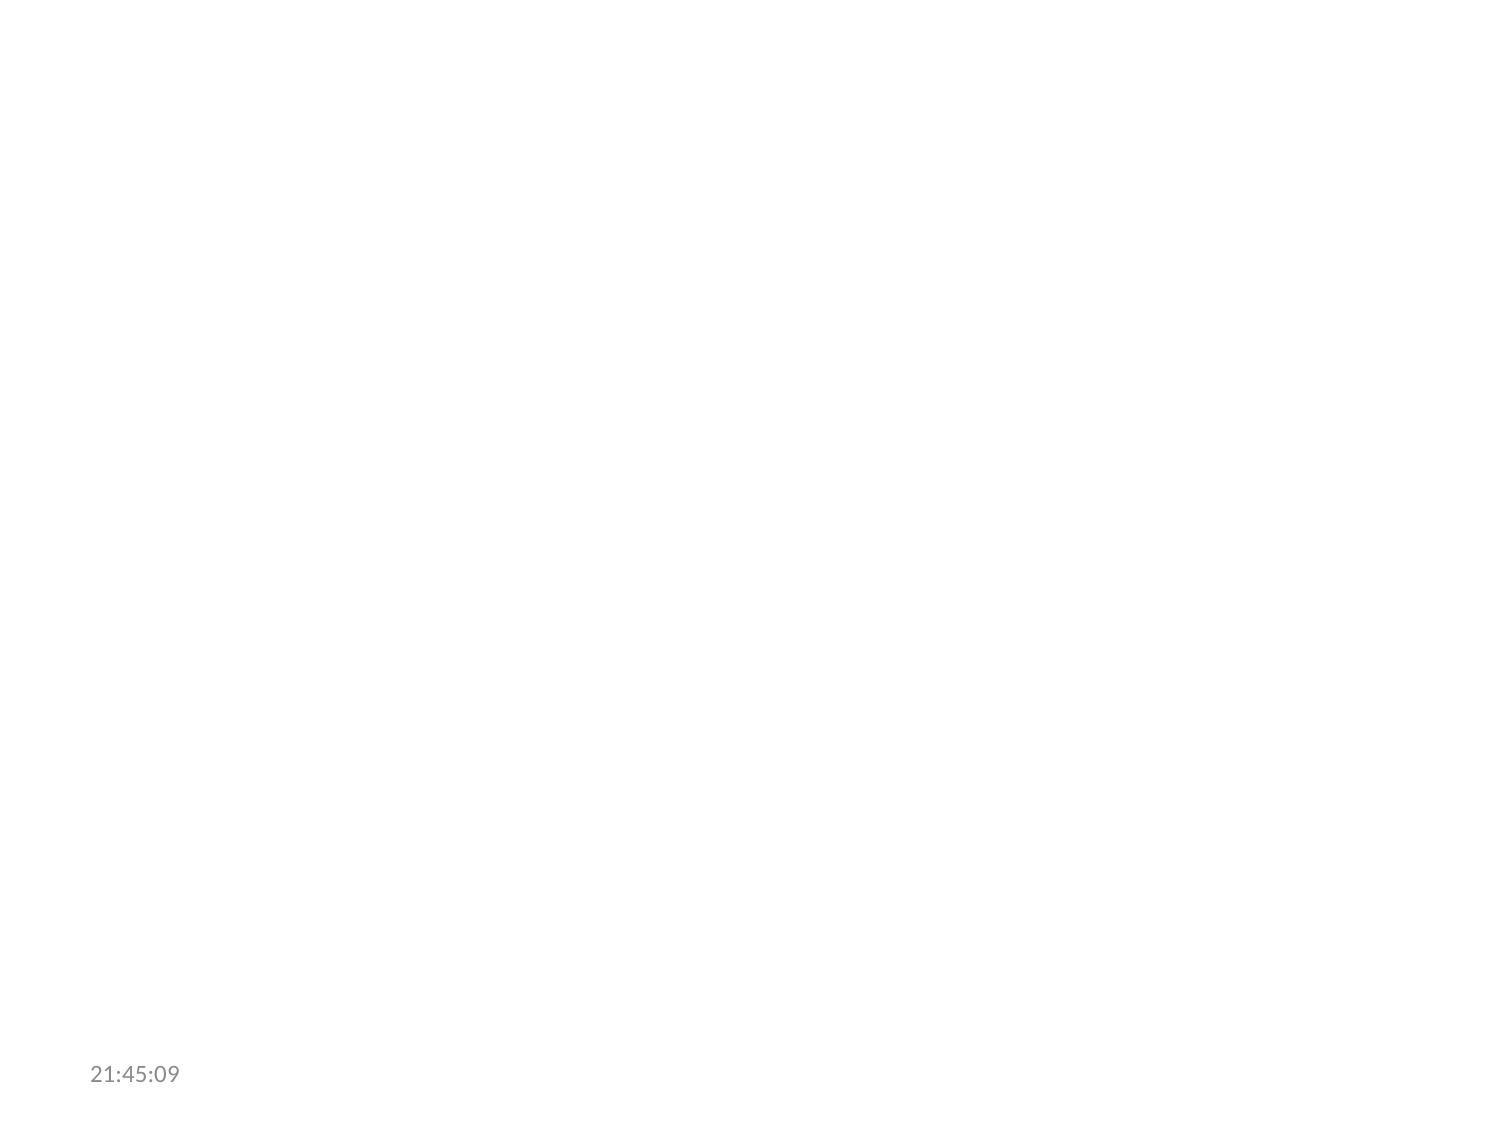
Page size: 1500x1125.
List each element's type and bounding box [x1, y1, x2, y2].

slide_number [75, 1042, 425, 1103]
